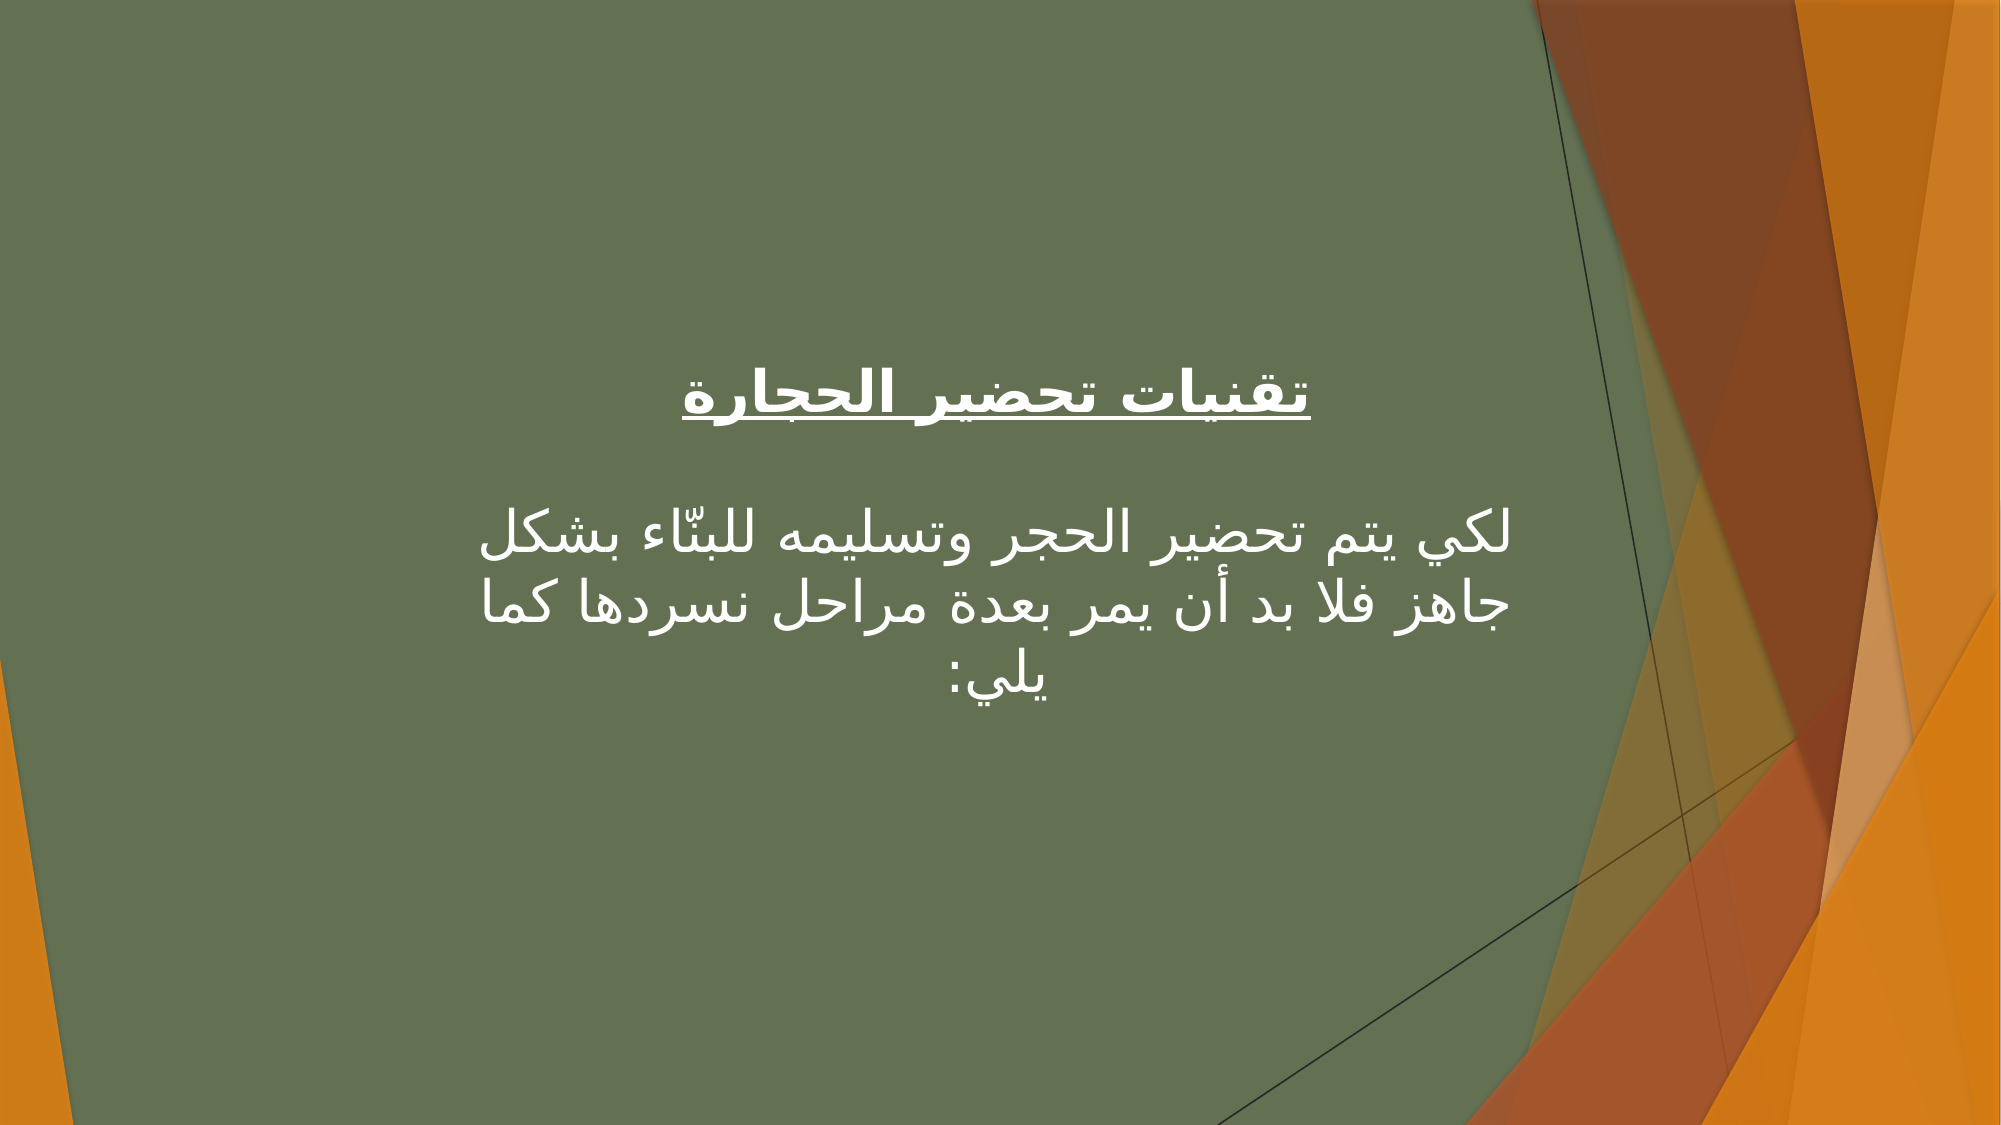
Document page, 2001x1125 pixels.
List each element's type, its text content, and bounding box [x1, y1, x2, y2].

text_box تقنيات تحضير الحجارة لكي يتم تحضير الحجر وتسليمه للبنّاء بشكل جاهز فلا بد أن يمر بعدة مراحل نسردها كما يلي: [416, 347, 1577, 992]
